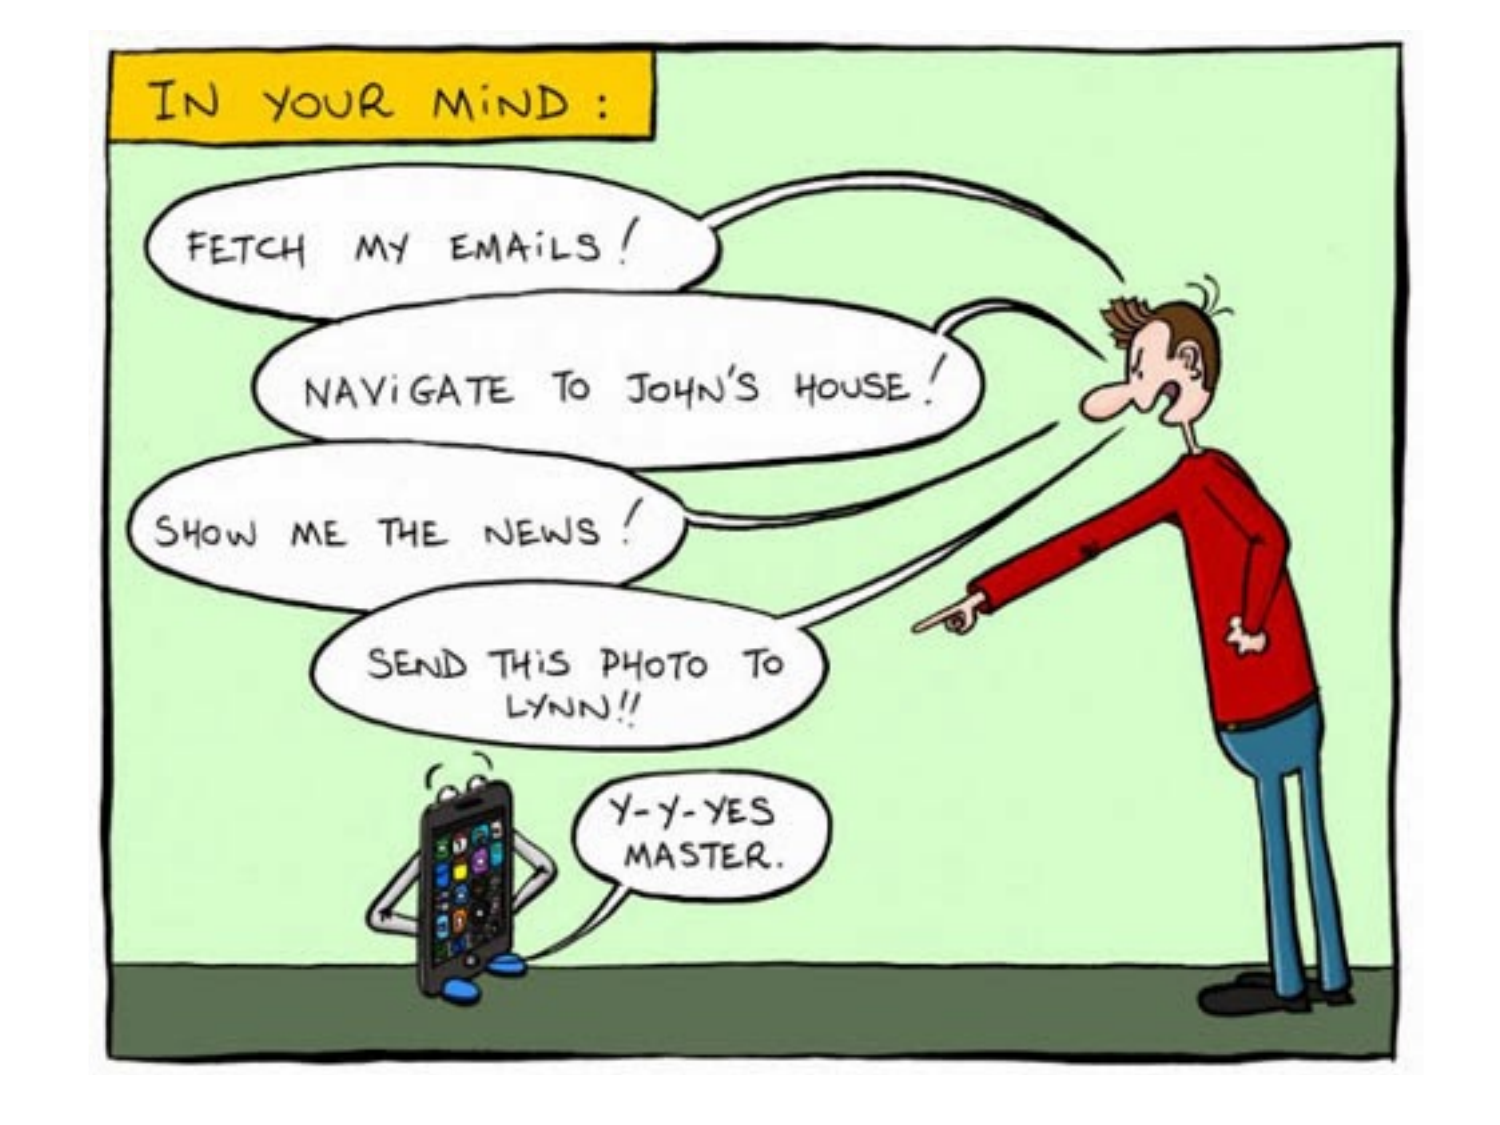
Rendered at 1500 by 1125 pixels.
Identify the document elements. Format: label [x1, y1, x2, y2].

picture [88, 30, 1424, 1075]
